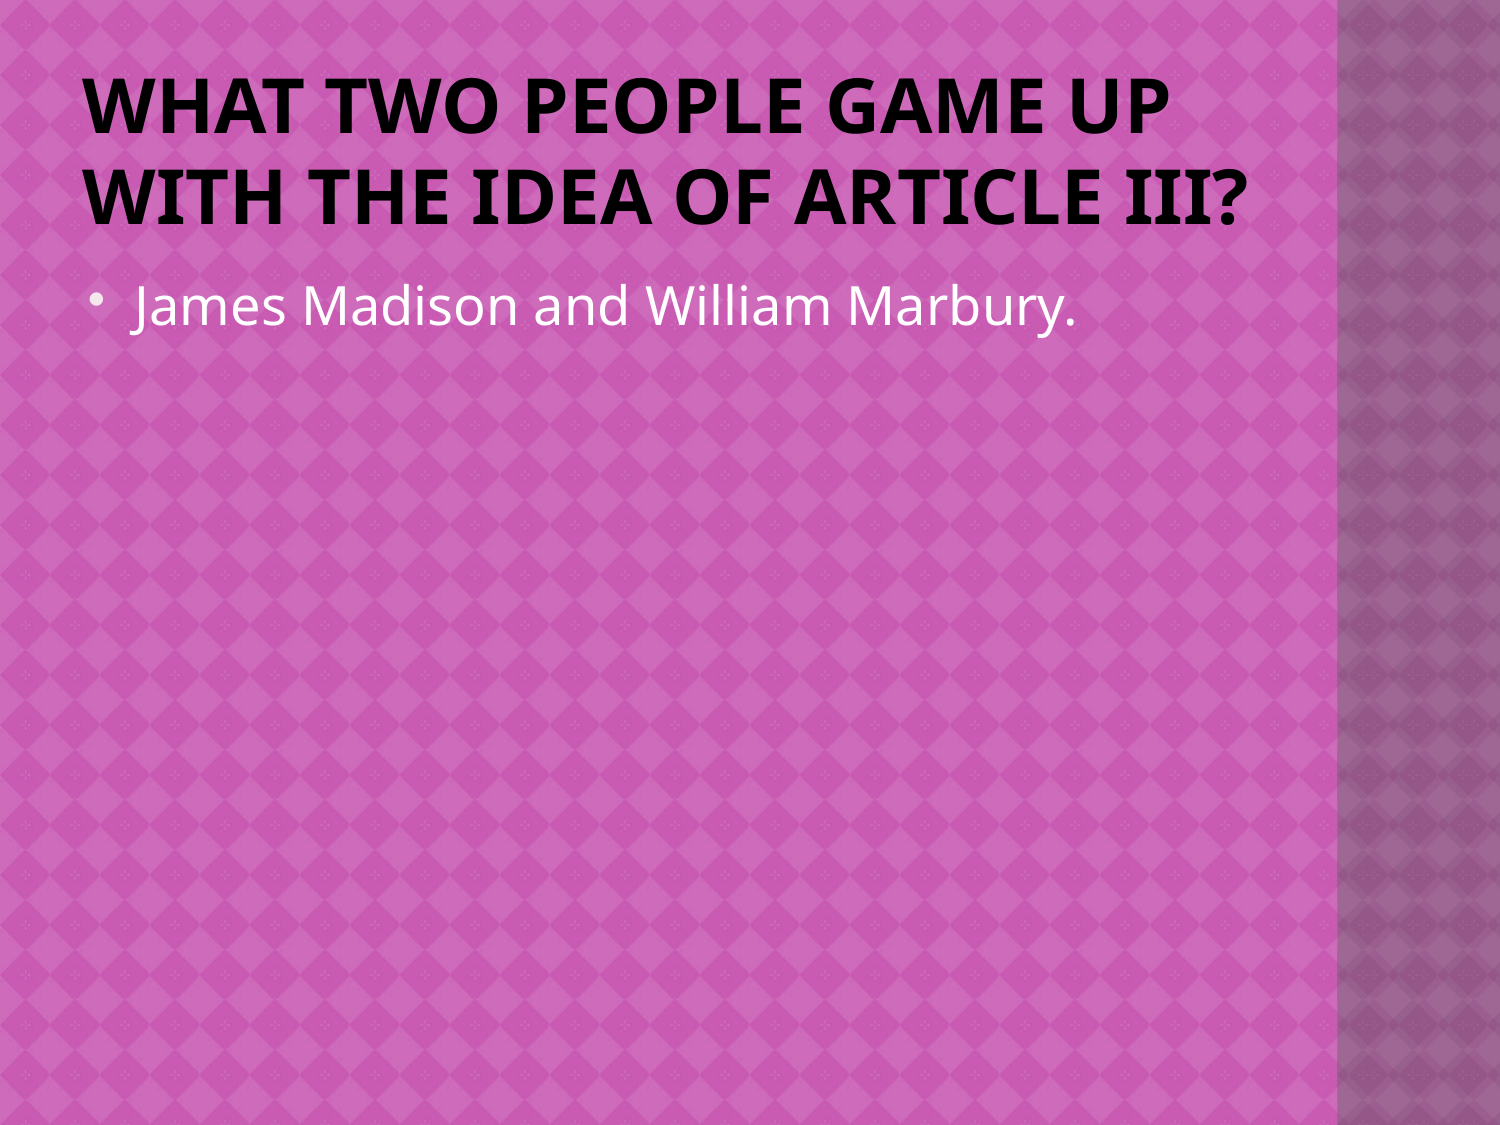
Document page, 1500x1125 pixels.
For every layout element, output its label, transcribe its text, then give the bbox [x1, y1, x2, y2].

list James Madison and William Marbury. [75, 264, 1263, 1059]
title What two people game up with the idea of article III? [75, 52, 1263, 240]
